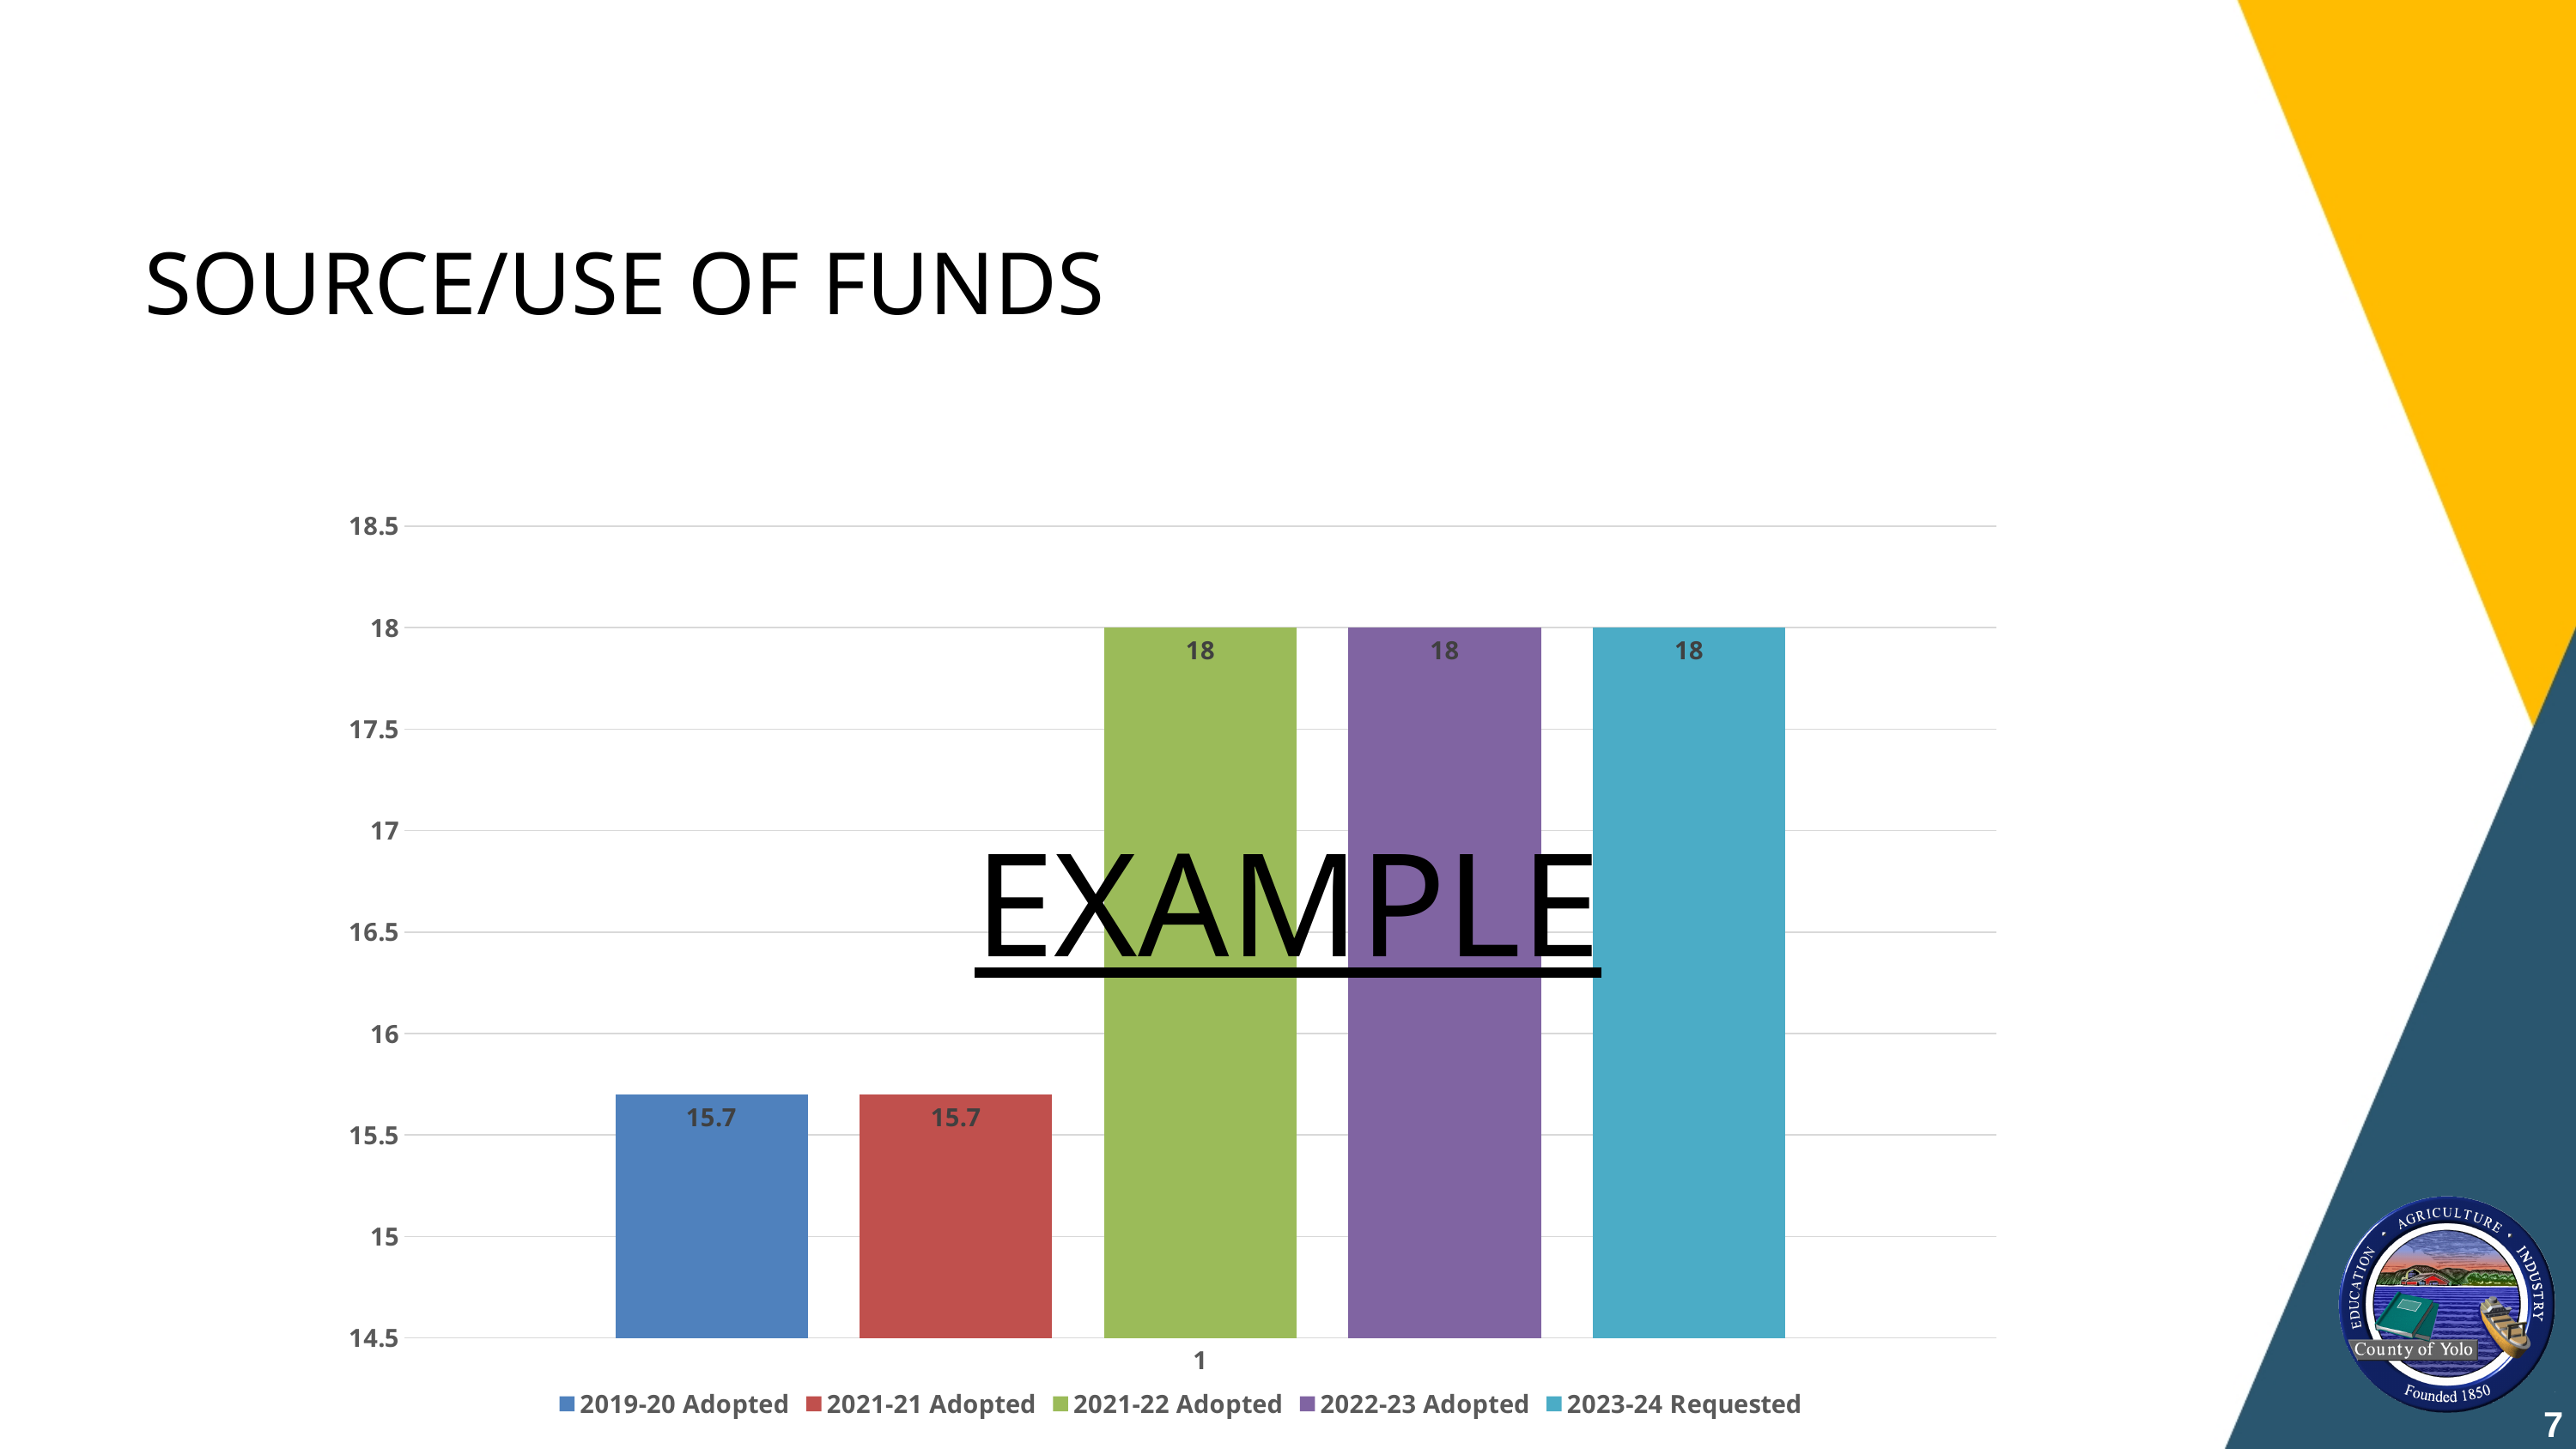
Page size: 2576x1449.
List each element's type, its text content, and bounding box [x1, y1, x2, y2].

chart [348, 498, 2008, 1428]
slide_number 7 [2275, 1397, 2576, 1449]
picture [0, 0, 2576, 1449]
text_box SOURCE/USE OF FUNDS [144, 234, 1213, 332]
